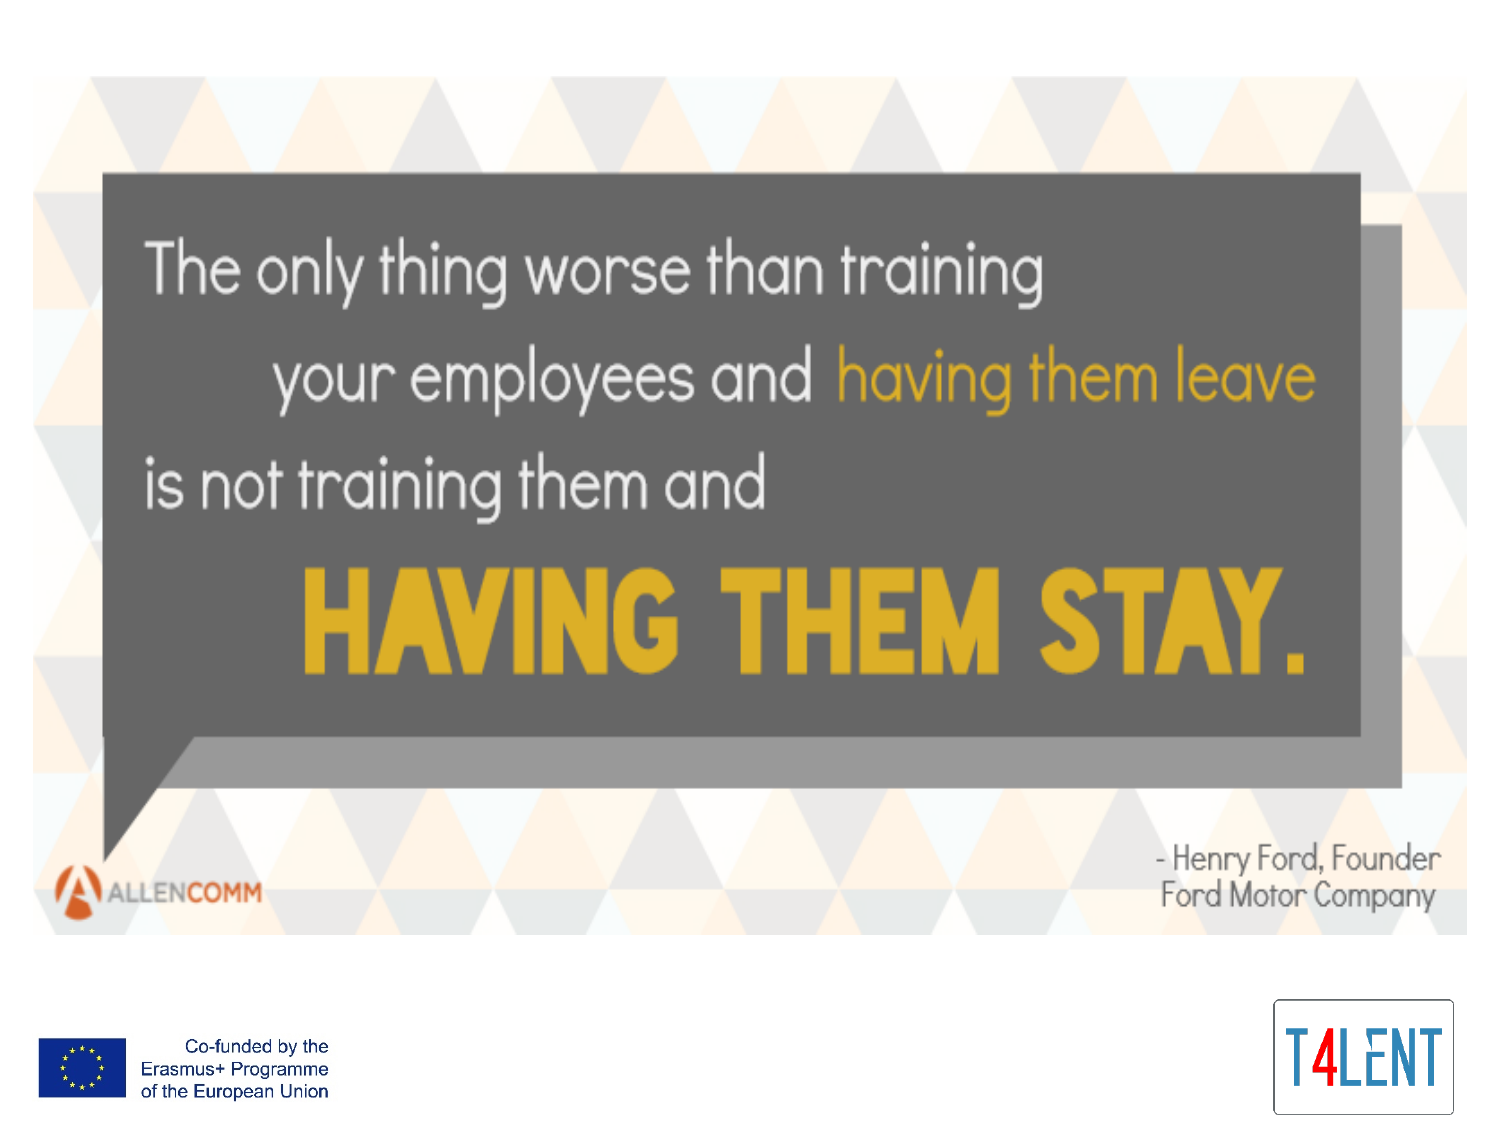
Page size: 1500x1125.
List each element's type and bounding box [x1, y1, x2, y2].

picture [1273, 999, 1454, 1115]
picture [33, 76, 1467, 935]
picture [20, 1033, 343, 1103]
